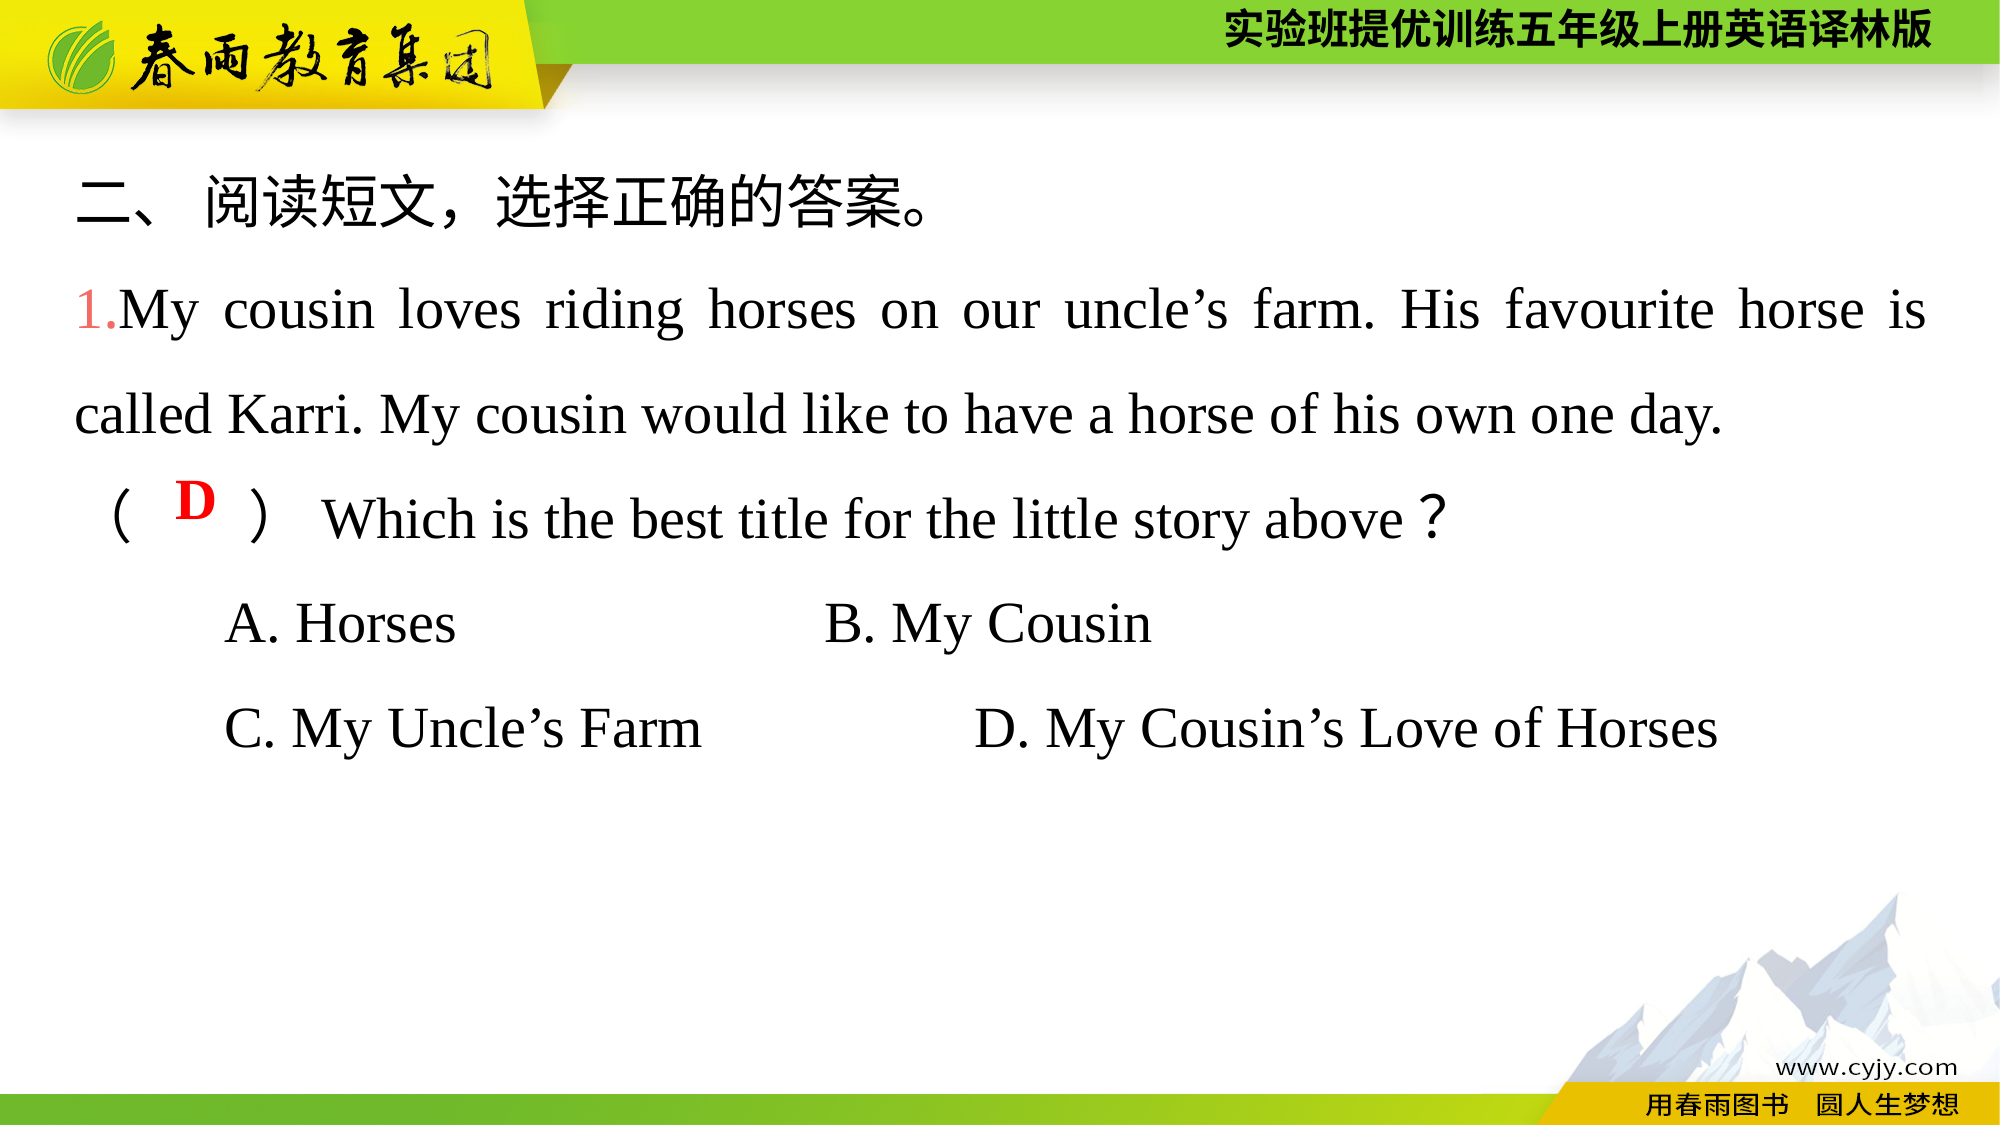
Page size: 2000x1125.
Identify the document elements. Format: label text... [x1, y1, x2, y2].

text_box D [160, 453, 233, 539]
list 二、 阅读短文，选择正确的答案。 1.My cousin loves riding horses on our uncle’s farm. His favourite horse is called Karri. My cousin would like to have a horse of his own one day. （ ）Which is the best title for the little story above？ A. Horses B. My Cousin C. My Uncle’s Farm D. My Cousin’s Love of Horses [59, 122, 1944, 774]
picture [0, 0, 2000, 1125]
